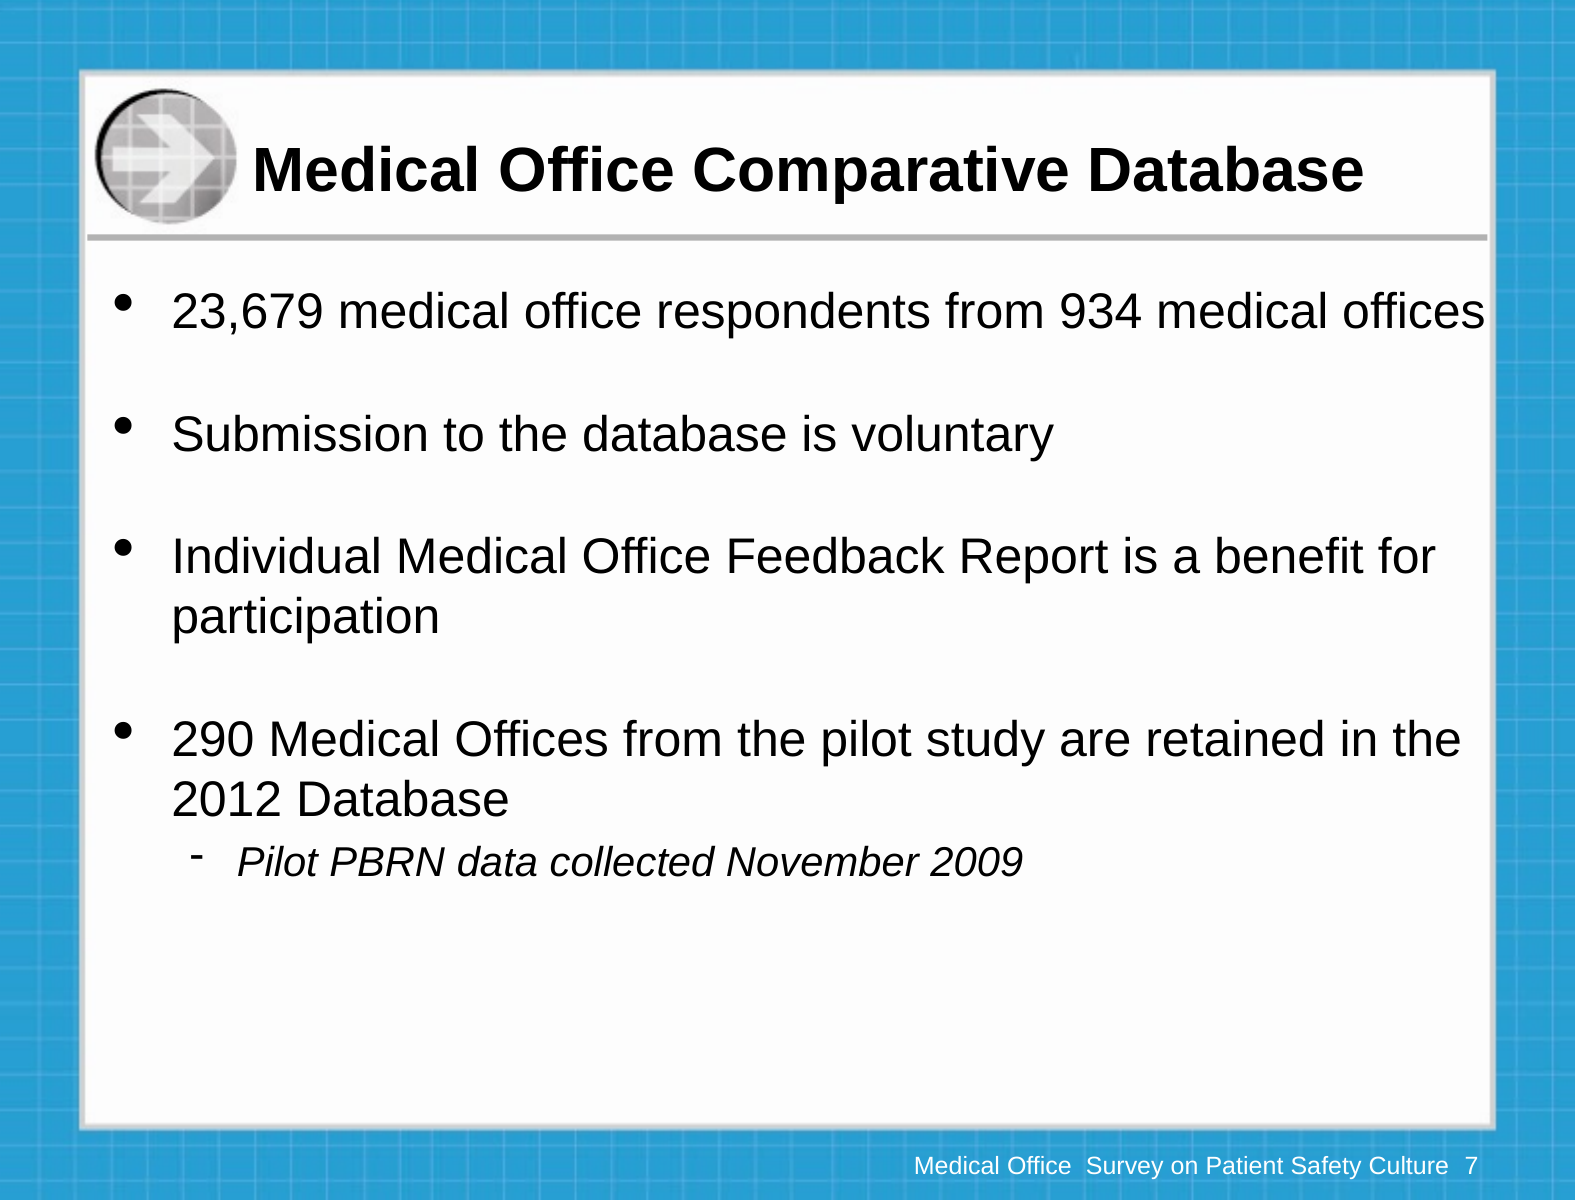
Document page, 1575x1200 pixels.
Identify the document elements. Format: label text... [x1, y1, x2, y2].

title Medical Office Comparative Database [237, 112, 1500, 222]
picture [0, 0, 1575, 1200]
list 23,679 medical office respondents from 934 medical offices Submission to the database is voluntary Individual Medical Office Feedback Report is a benefit for participation 290 Medical Offices from the pilot study are retained in the 2012 Database Pilot PBRN data collected November 2009 [99, 271, 1513, 1113]
list [314, 159, 1549, 1086]
